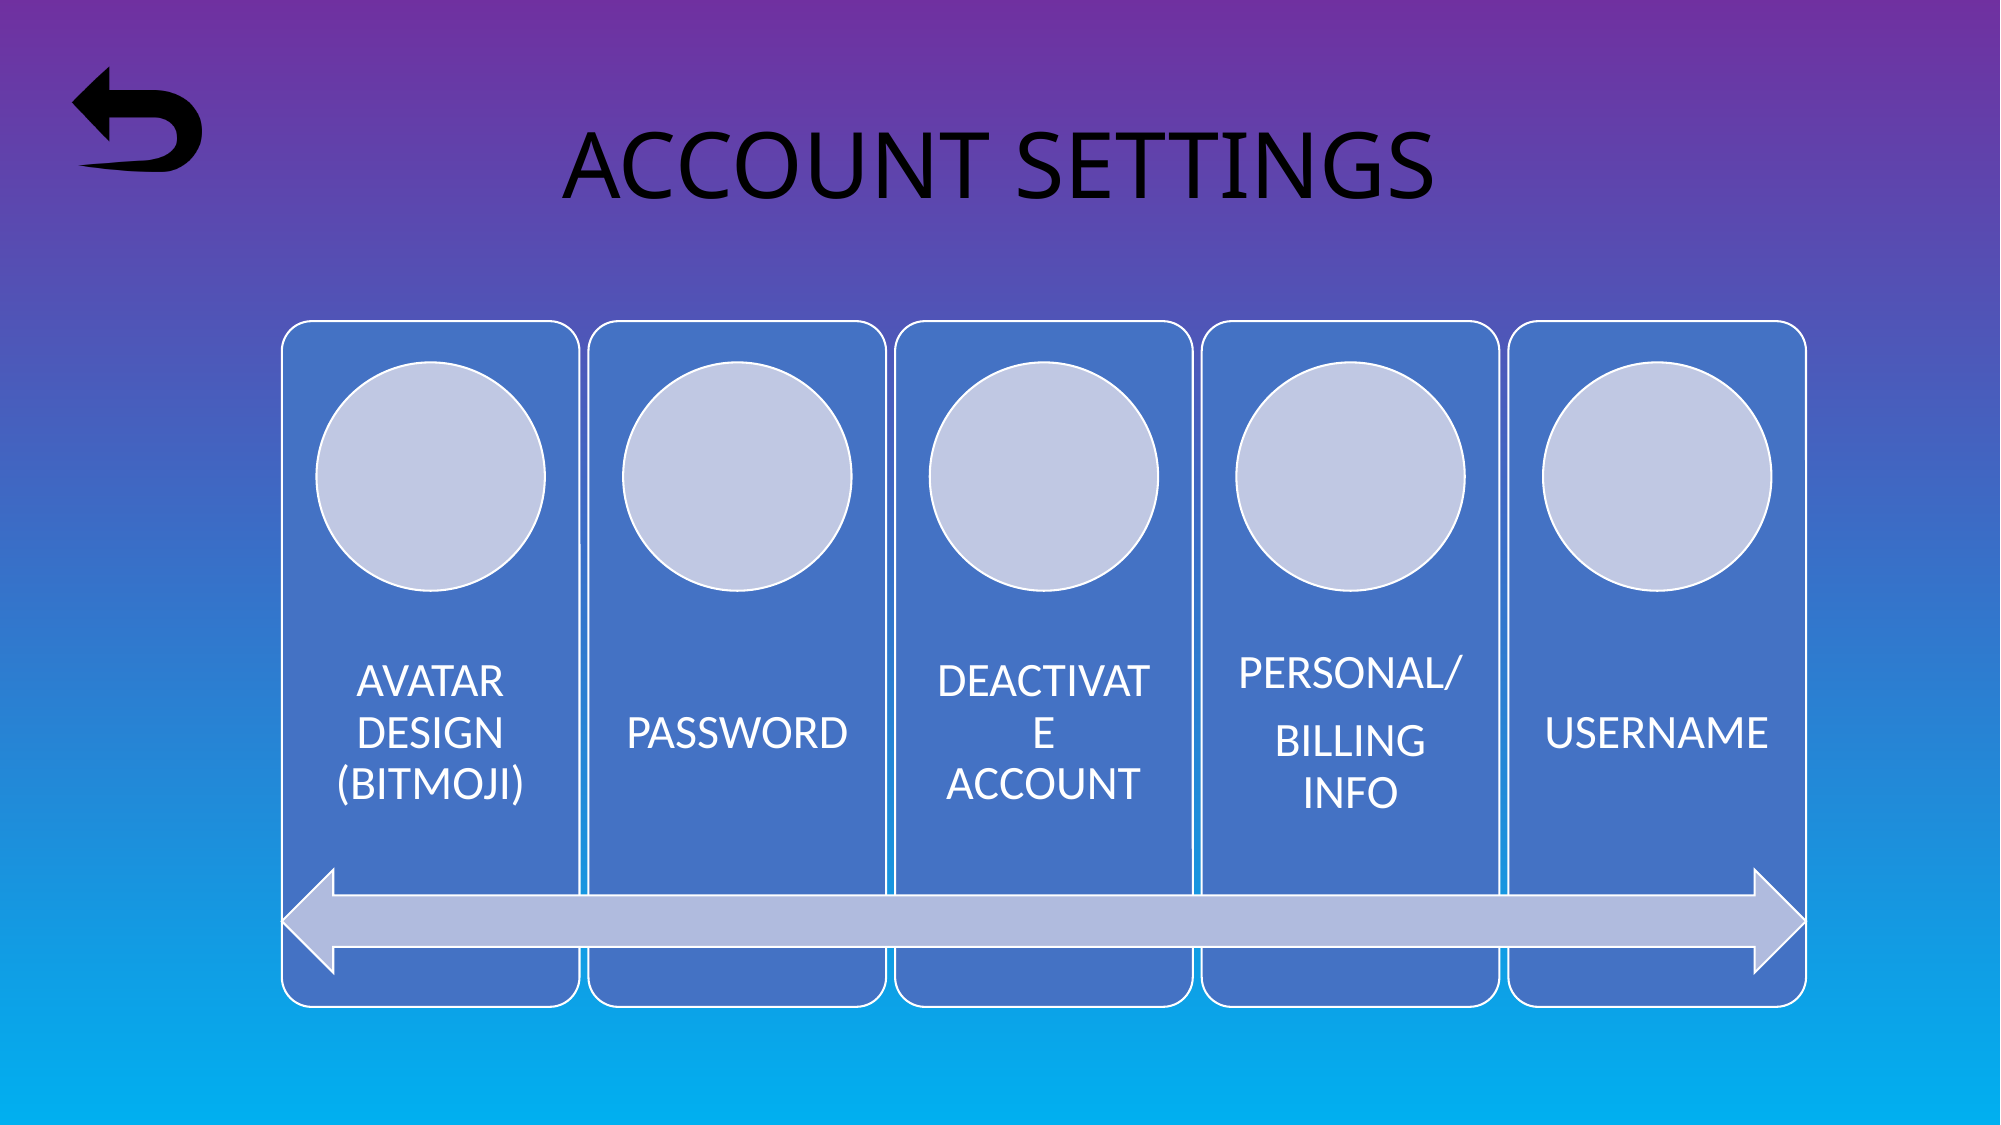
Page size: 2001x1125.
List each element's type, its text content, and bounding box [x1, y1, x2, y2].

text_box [281, 321, 1807, 1007]
picture [62, 44, 213, 195]
title ACCOUNT SETTINGS [137, 59, 1863, 278]
